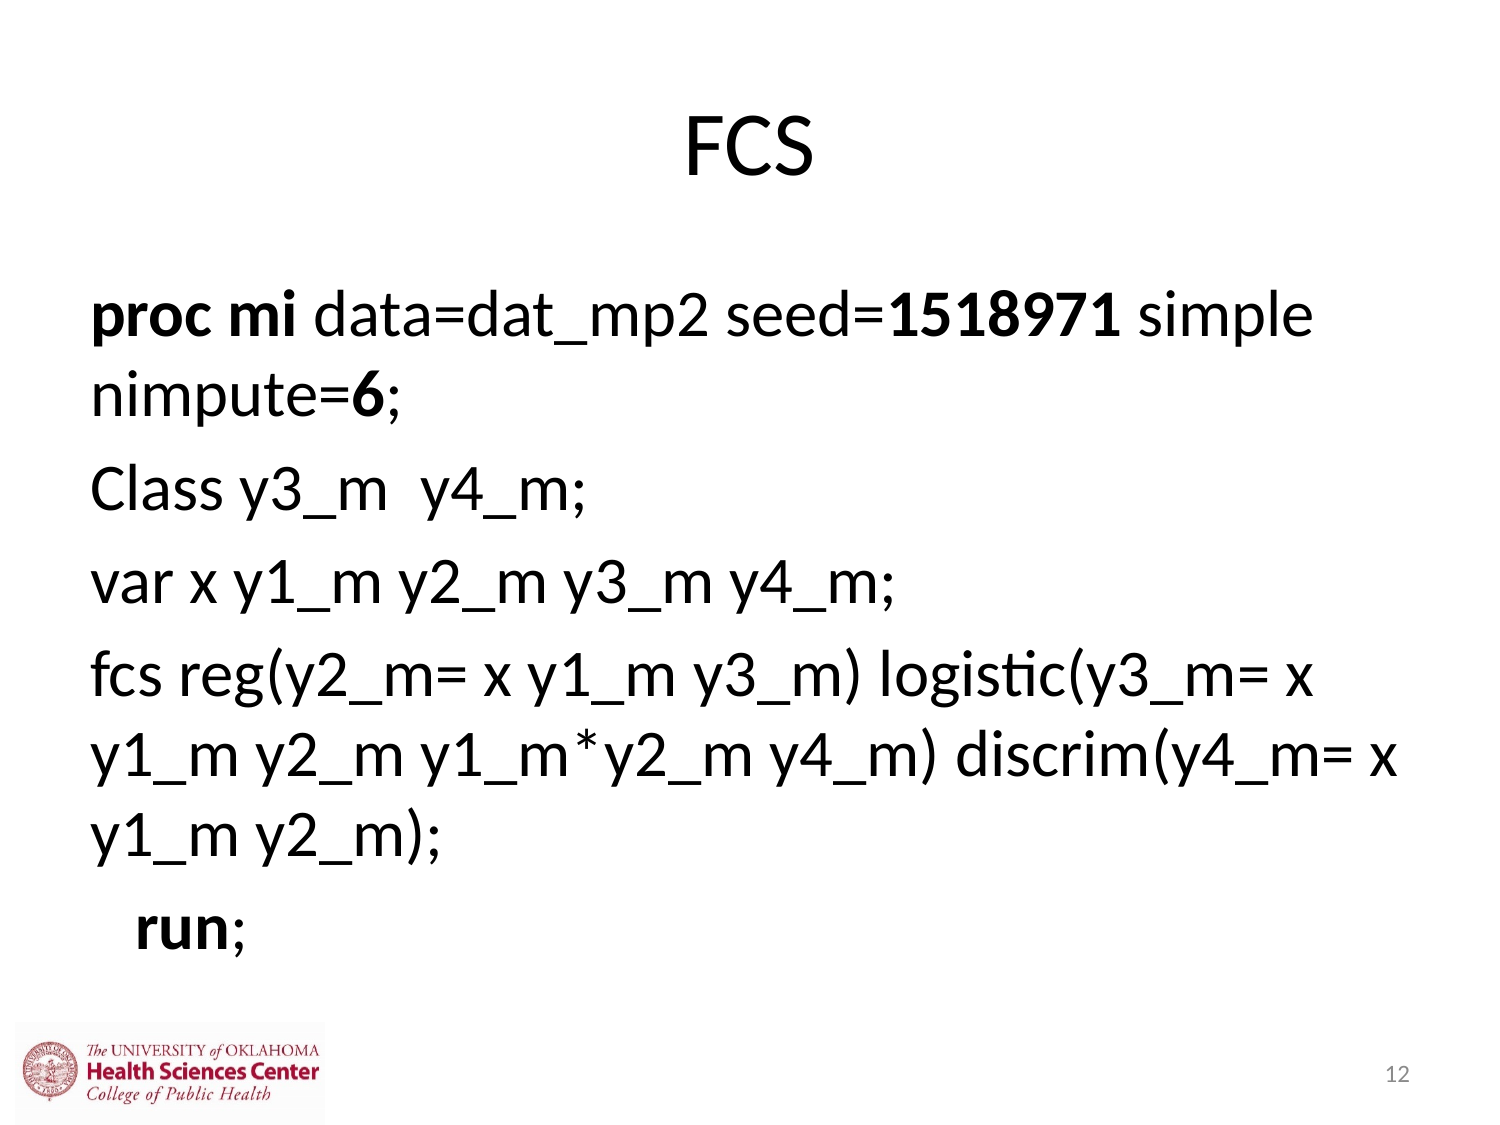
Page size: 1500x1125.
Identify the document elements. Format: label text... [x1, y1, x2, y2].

list proc mi data=dat_mp2 seed=1518971 simple nimpute=6; Class y3_m y4_m; var x y1_m y2_m y3_m y4_m; fcs reg(y2_m= x y1_m y3_m) logistic(y3_m= x y1_m y2_m y1_m*y2_m y4_m) discrim(y4_m= x y1_m y2_m); run; [75, 262, 1425, 1005]
title FCS [75, 45, 1425, 233]
picture [15, 1022, 325, 1125]
slide_number 12 [1074, 1042, 1425, 1103]
